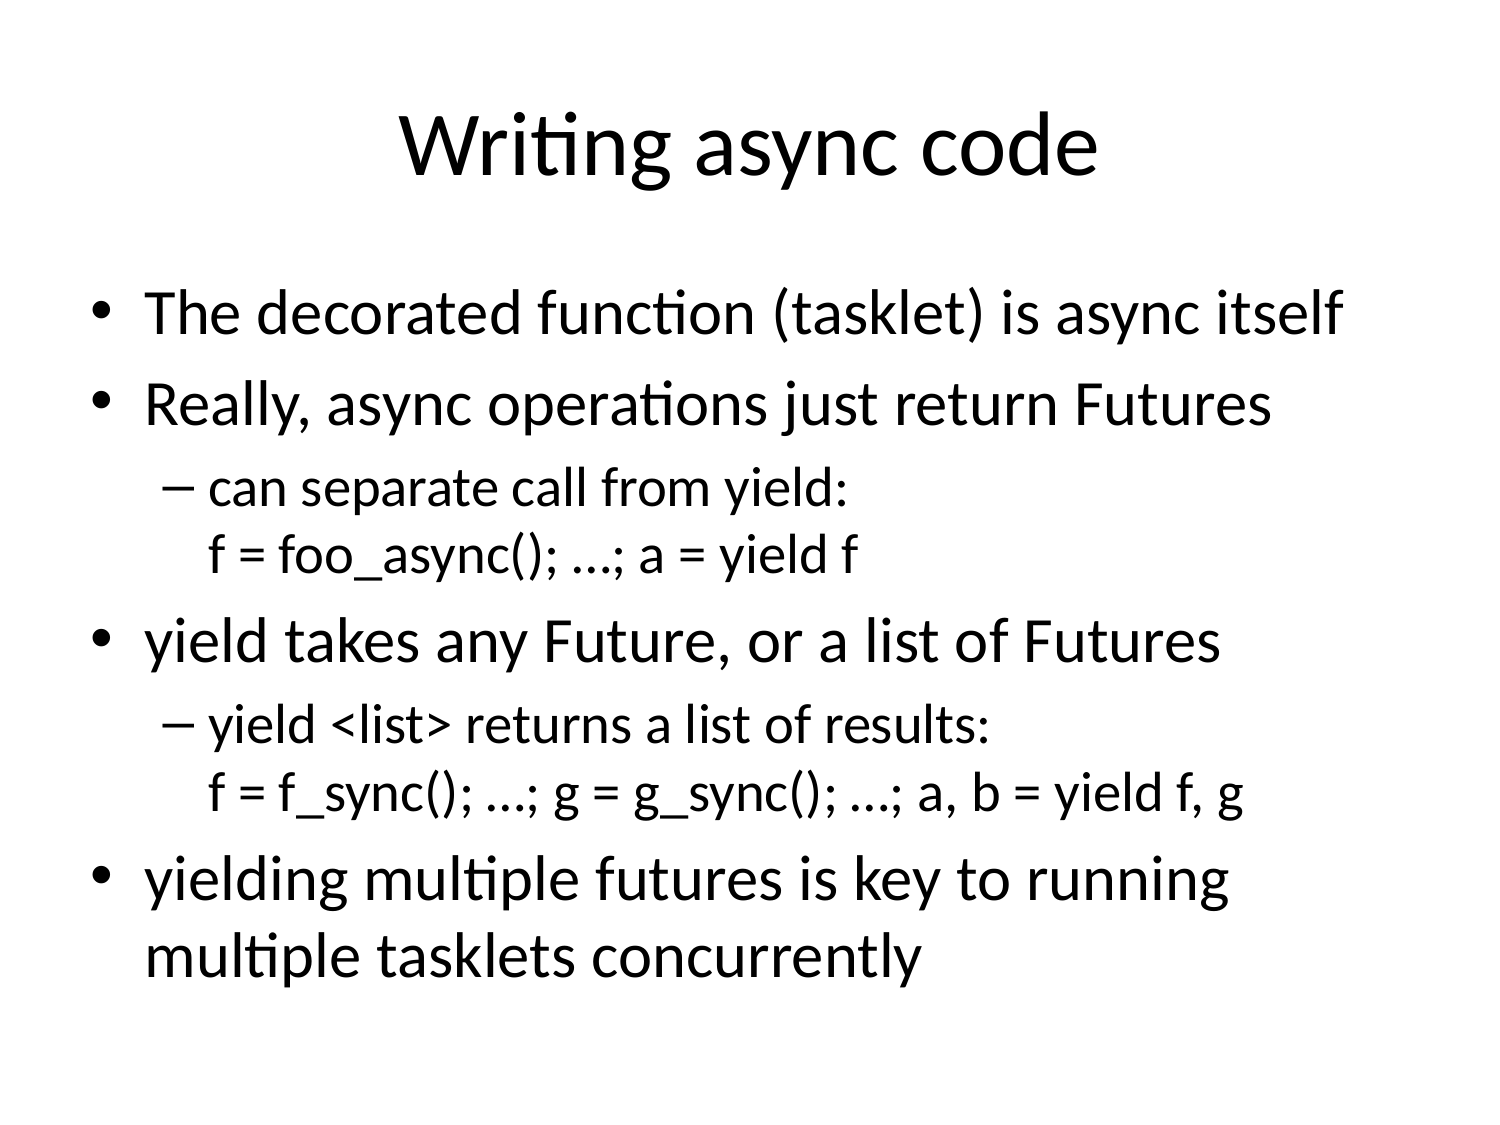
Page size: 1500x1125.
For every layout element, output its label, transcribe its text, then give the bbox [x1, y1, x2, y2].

list The decorated function (tasklet) is async itself Really, async operations just return Futures can separate call from yield: f = foo_async(); …; a = yield f yield takes any Future, or a list of Futures yield <list> returns a list of results: f = f_sync(); …; g = g_sync(); …; a, b = yield f, g yielding multiple futures is key to running multiple tasklets concurrently [75, 262, 1425, 1005]
title Writing async code [75, 45, 1425, 233]
